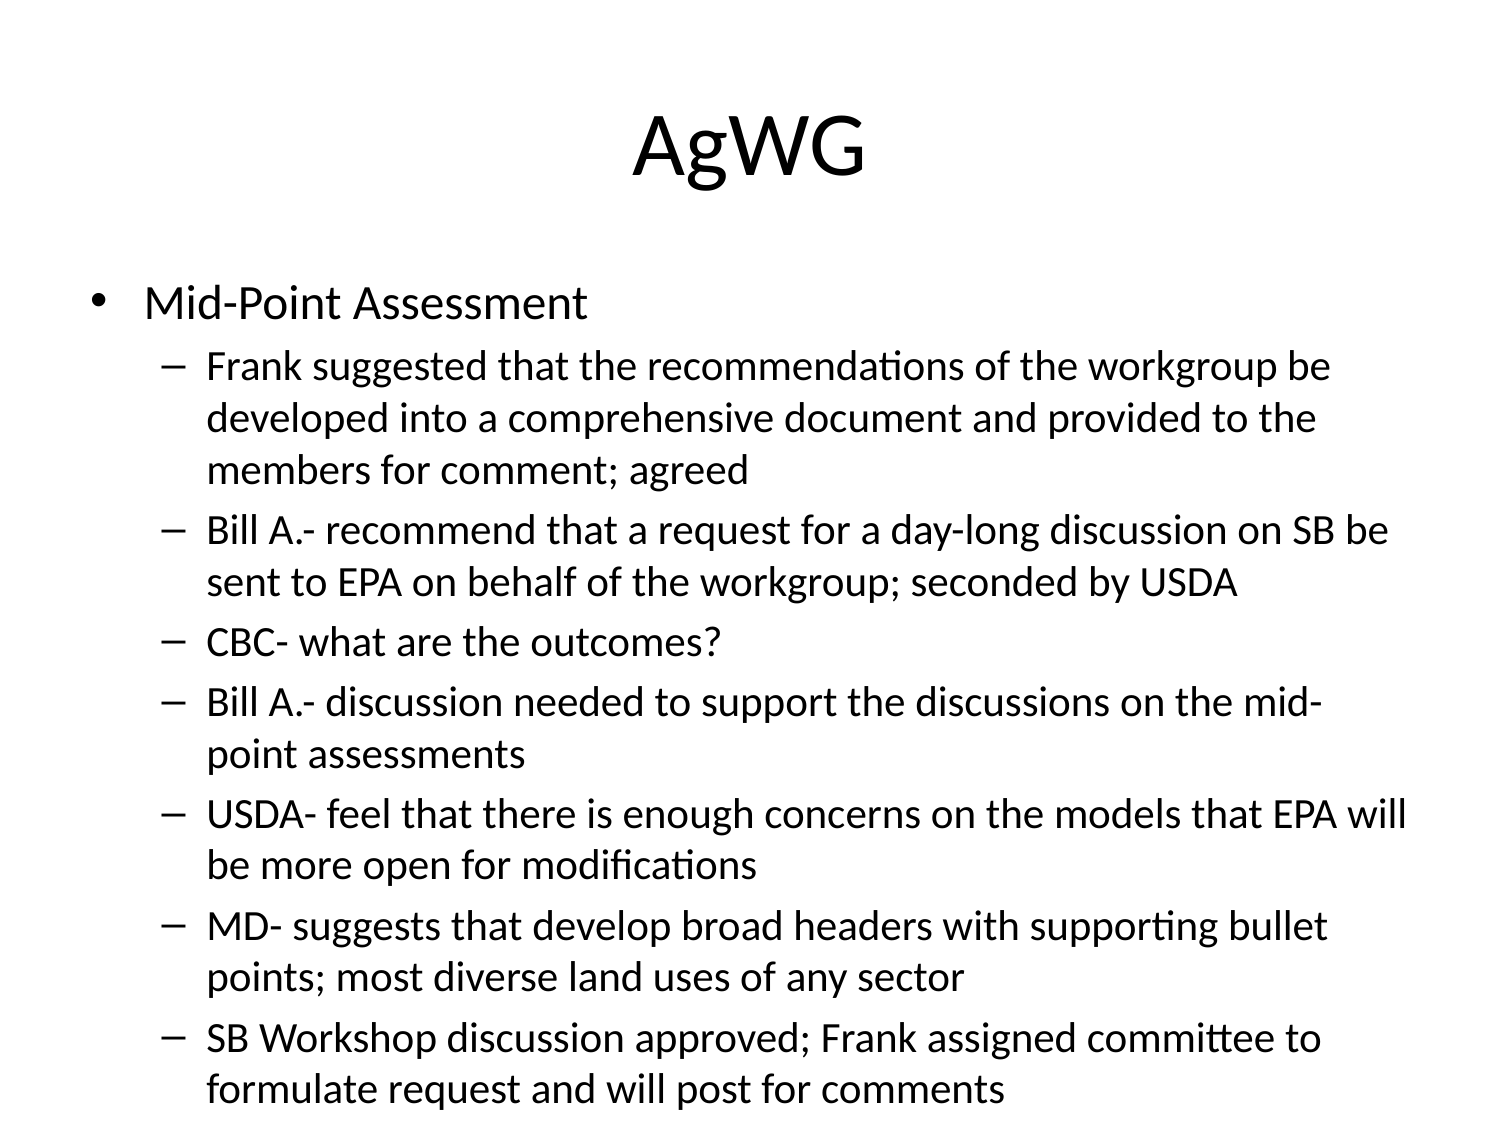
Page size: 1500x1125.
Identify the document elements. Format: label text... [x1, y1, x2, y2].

list Mid-Point Assessment Frank suggested that the recommendations of the workgroup be developed into a comprehensive document and provided to the members for comment; agreed Bill A.- recommend that a request for a day-long discussion on SB be sent to EPA on behalf of the workgroup; seconded by USDA CBC- what are the outcomes? Bill A.- discussion needed to support the discussions on the mid-point assessments USDA- feel that there is enough concerns on the models that EPA will be more open for modifications MD- suggests that develop broad headers with supporting bullet points; most diverse land uses of any sector SB Workshop discussion approved; Frank assigned committee to formulate request and will post for comments [75, 262, 1425, 1125]
title AgWG [75, 45, 1425, 233]
